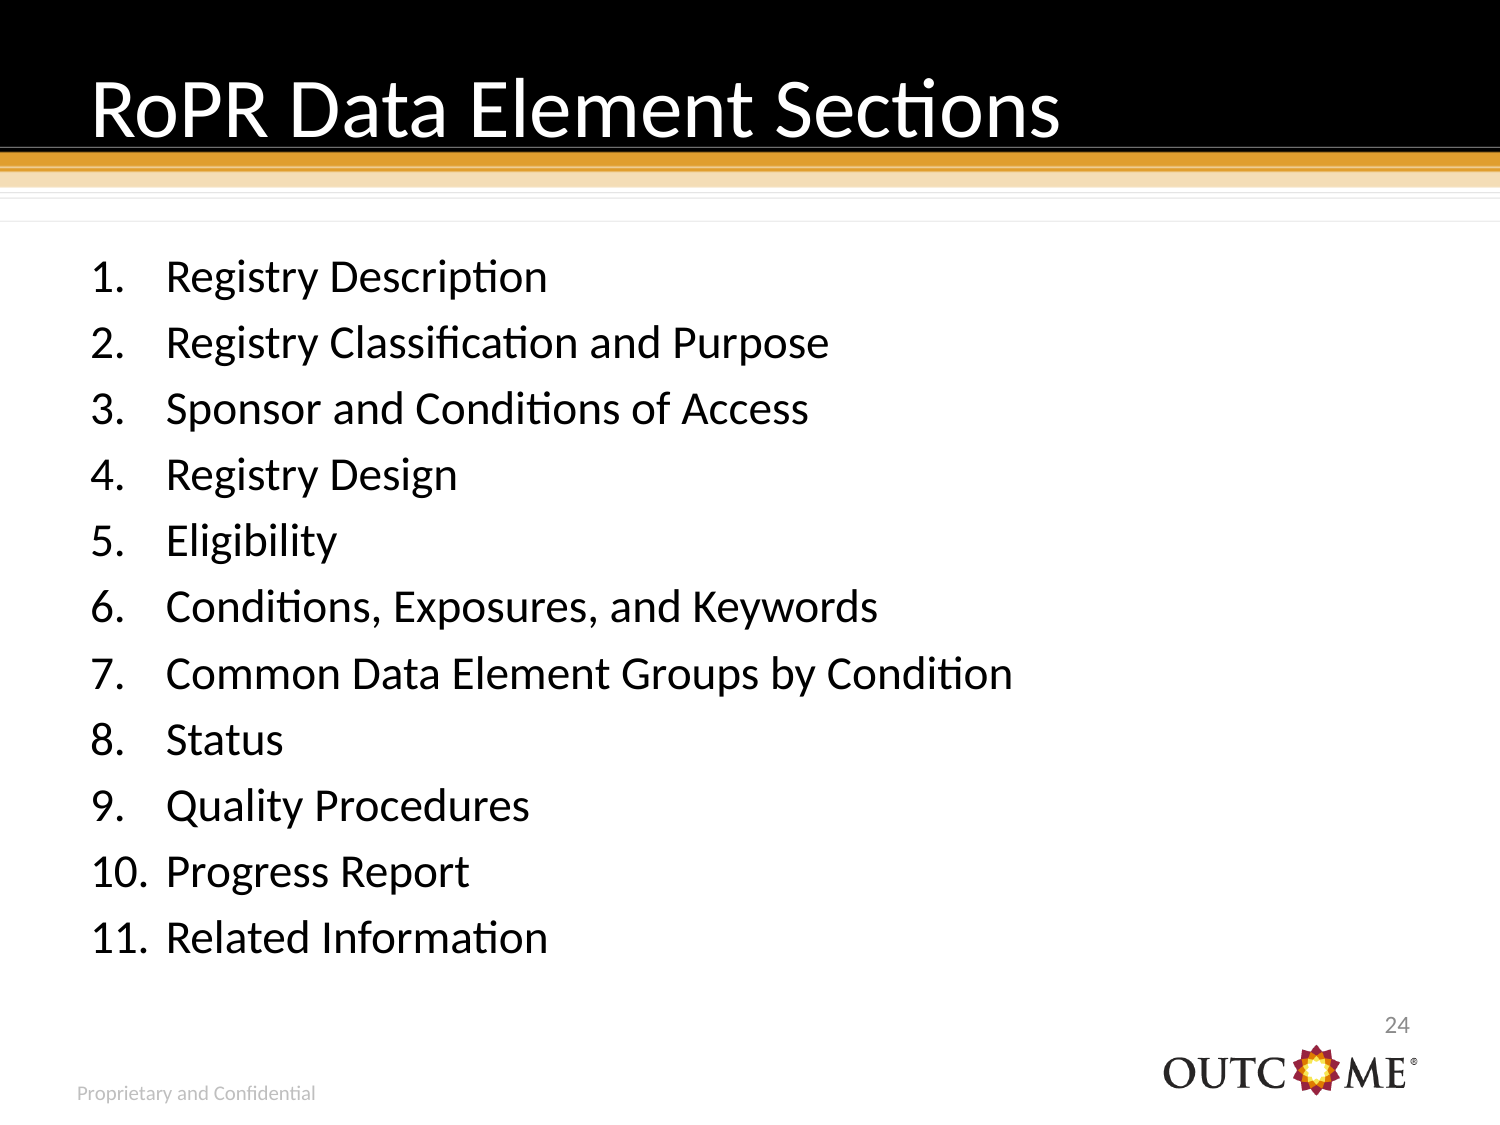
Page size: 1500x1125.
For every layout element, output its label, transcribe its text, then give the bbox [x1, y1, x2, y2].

picture [1163, 1048, 1418, 1096]
title RoPR Data Element Sections [75, 45, 1425, 163]
list Registry Description Registry Classification and Purpose Sponsor and Conditions of Access Registry Design Eligibility Conditions, Exposures, and Keywords Common Data Element Groups by Condition Status Quality Procedures Progress Report Related Information [75, 237, 1425, 975]
picture [0, 0, 1500, 223]
slide_number 23 [1074, 999, 1425, 1048]
